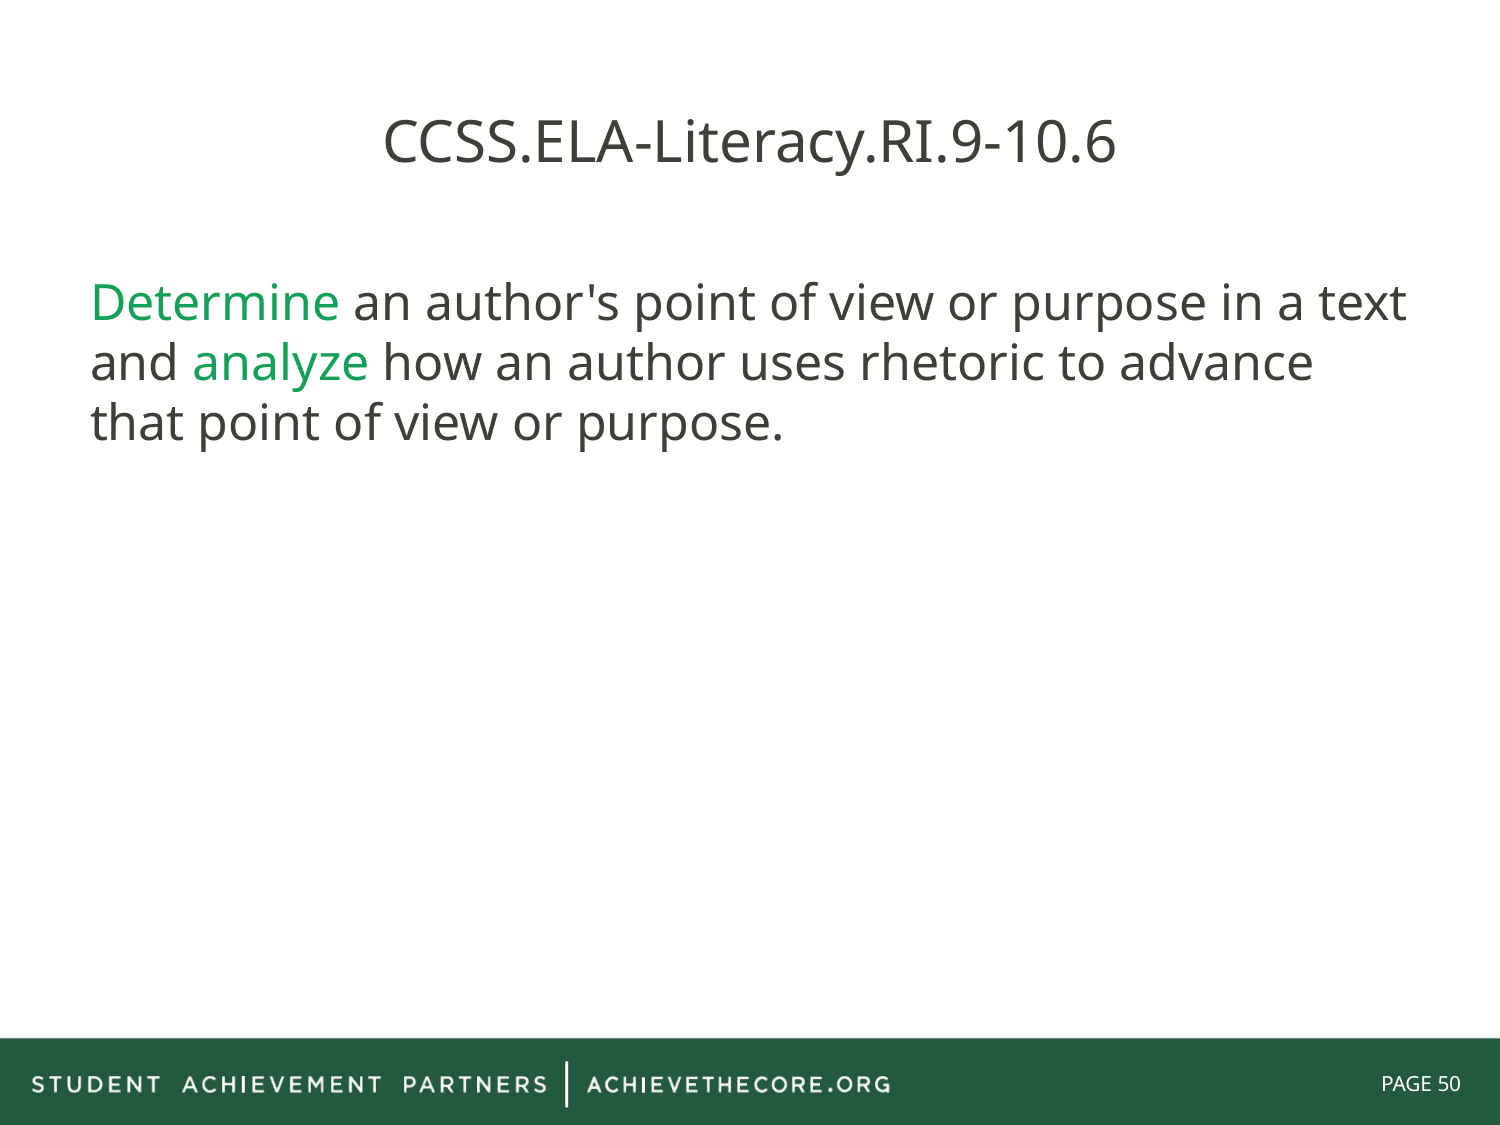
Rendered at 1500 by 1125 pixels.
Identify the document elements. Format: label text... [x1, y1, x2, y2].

list Determine an author's point of view or purpose in a text and analyze how an author uses rhetoric to advance that point of view or purpose. [75, 262, 1425, 1005]
title CCSS.ELA-Literacy.RI.9-10.6 [75, 45, 1425, 233]
